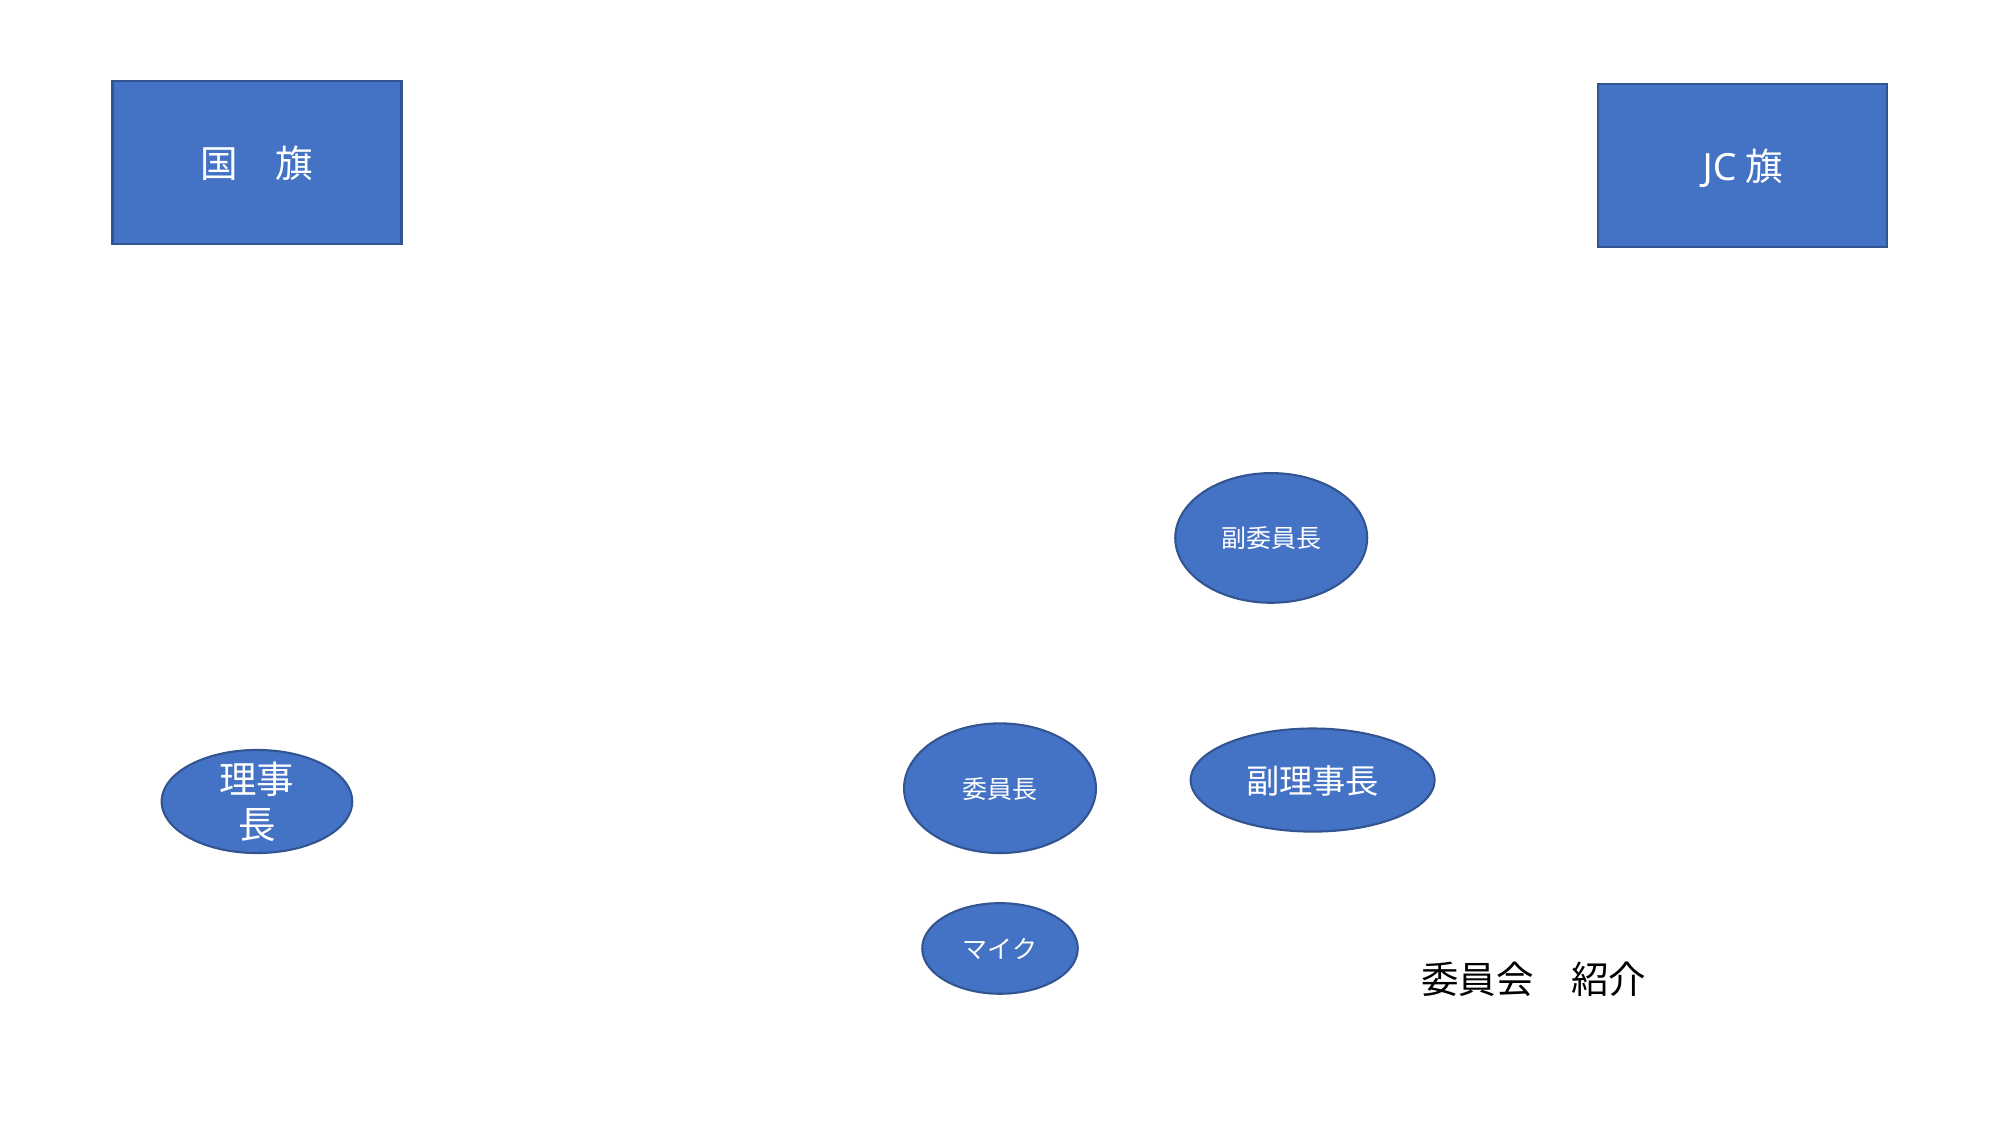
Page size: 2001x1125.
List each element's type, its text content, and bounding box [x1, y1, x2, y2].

text_box 副理事長 [1189, 727, 1436, 833]
text_box JC旗 [1597, 83, 1888, 248]
text_box 委員長 [902, 722, 1098, 855]
text_box マイク [921, 902, 1079, 995]
text_box 副委員長 [1174, 472, 1369, 604]
text_box 国 旗 [111, 80, 403, 245]
text_box 理事長 [160, 748, 354, 855]
text_box 委員会 紹介 [1406, 948, 1780, 1054]
